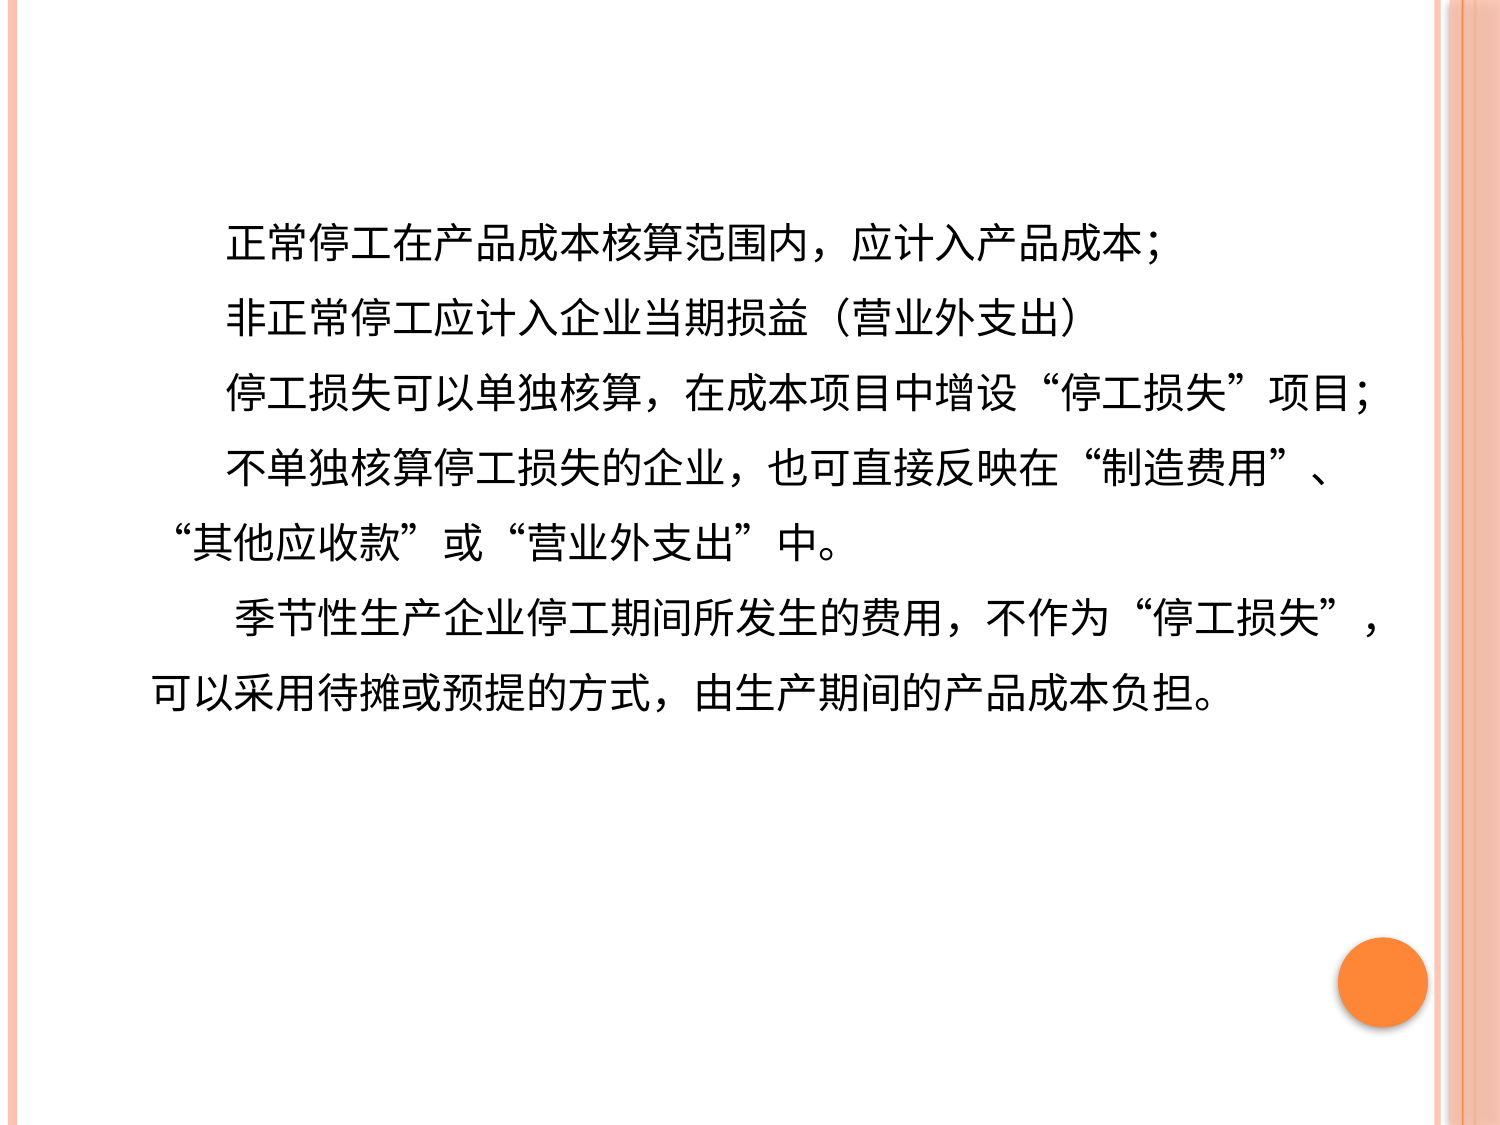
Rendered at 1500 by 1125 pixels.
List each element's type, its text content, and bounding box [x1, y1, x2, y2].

text_box 正常停工在产品成本核算范围内，应计入产品成本； 非正常停工应计入企业当期损益（营业外支出） 停工损失可以单独核算，在成本项目中增设“停工损失”项目； 不单独核算停工损失的企业，也可直接反映在“制造费用”、“其他应收款”或“营业外支出”中。 季节性生产企业停工期间所发生的费用，不作为“停工损失”，可以采用待摊或预提的方式，由生产期间的产品成本负担。 [135, 184, 1436, 800]
